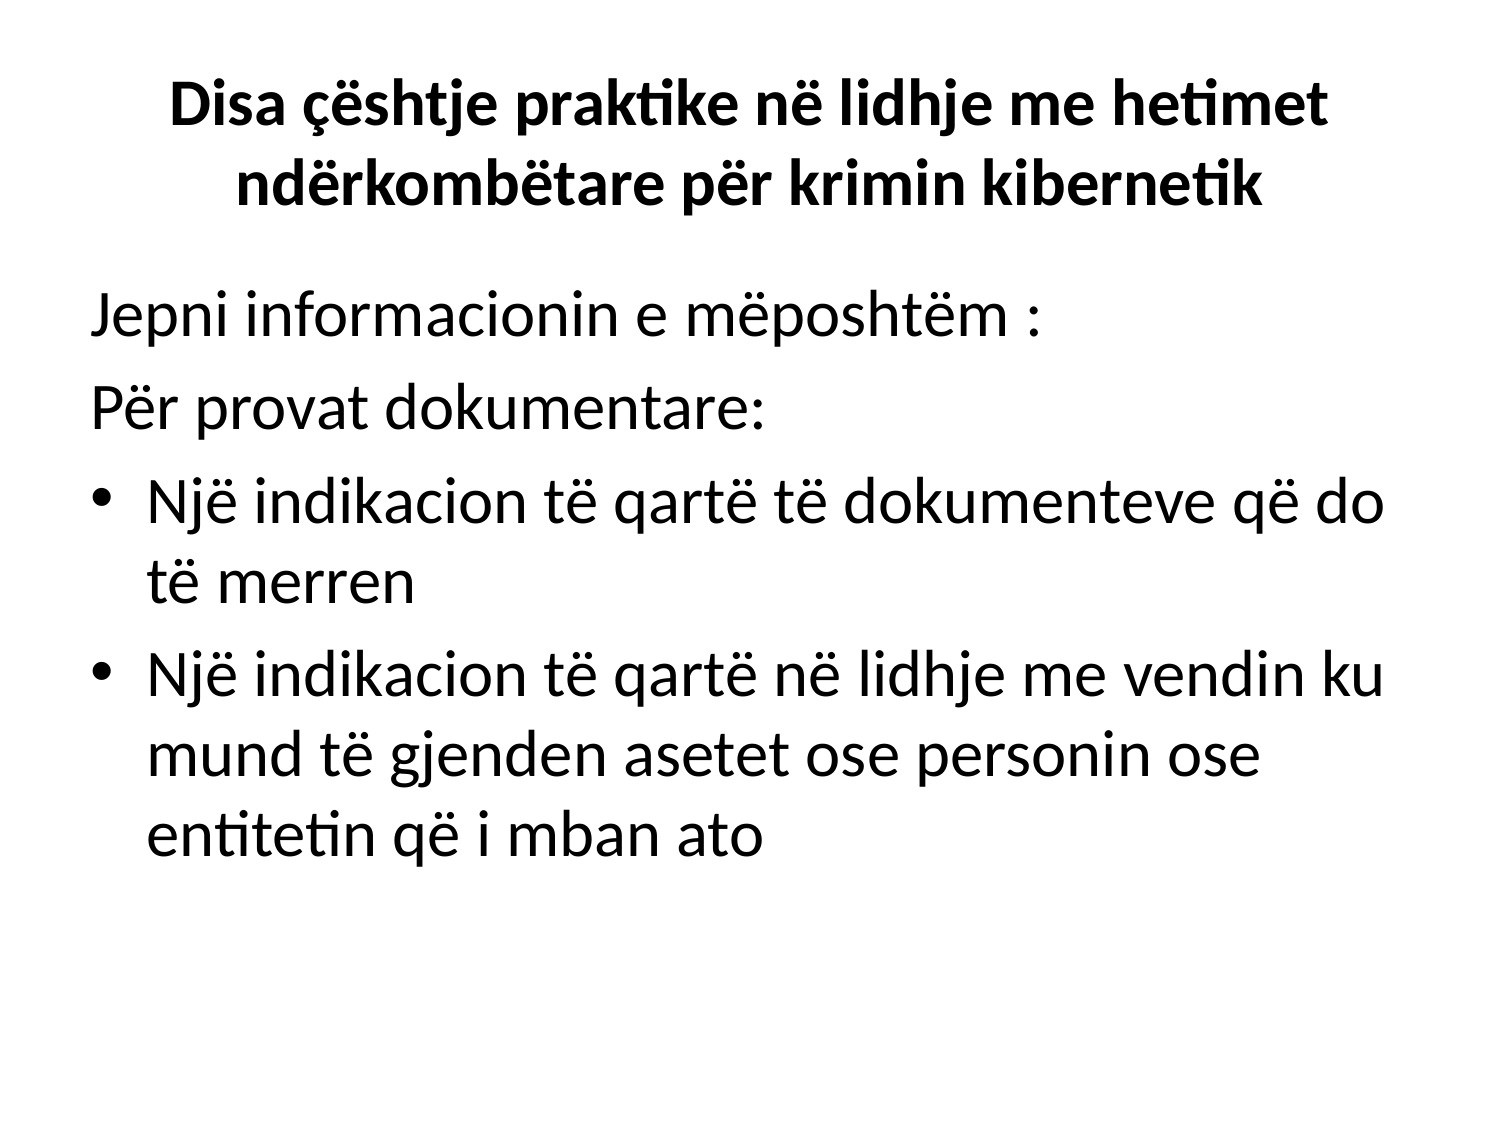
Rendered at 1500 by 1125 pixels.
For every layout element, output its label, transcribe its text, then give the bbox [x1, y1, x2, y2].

title Disa çështje praktike në lidhje me hetimet ndërkombëtare për krimin kibernetik [74, 44, 1426, 233]
list Jepni informacionin e mëposhtëm : Për provat dokumentare: Një indikacion të qartë të dokumenteve që do të merren Një indikacion të qartë në lidhje me vendin ku mund të gjenden asetet ose personin ose entitetin që i mban ato [74, 262, 1426, 1006]
